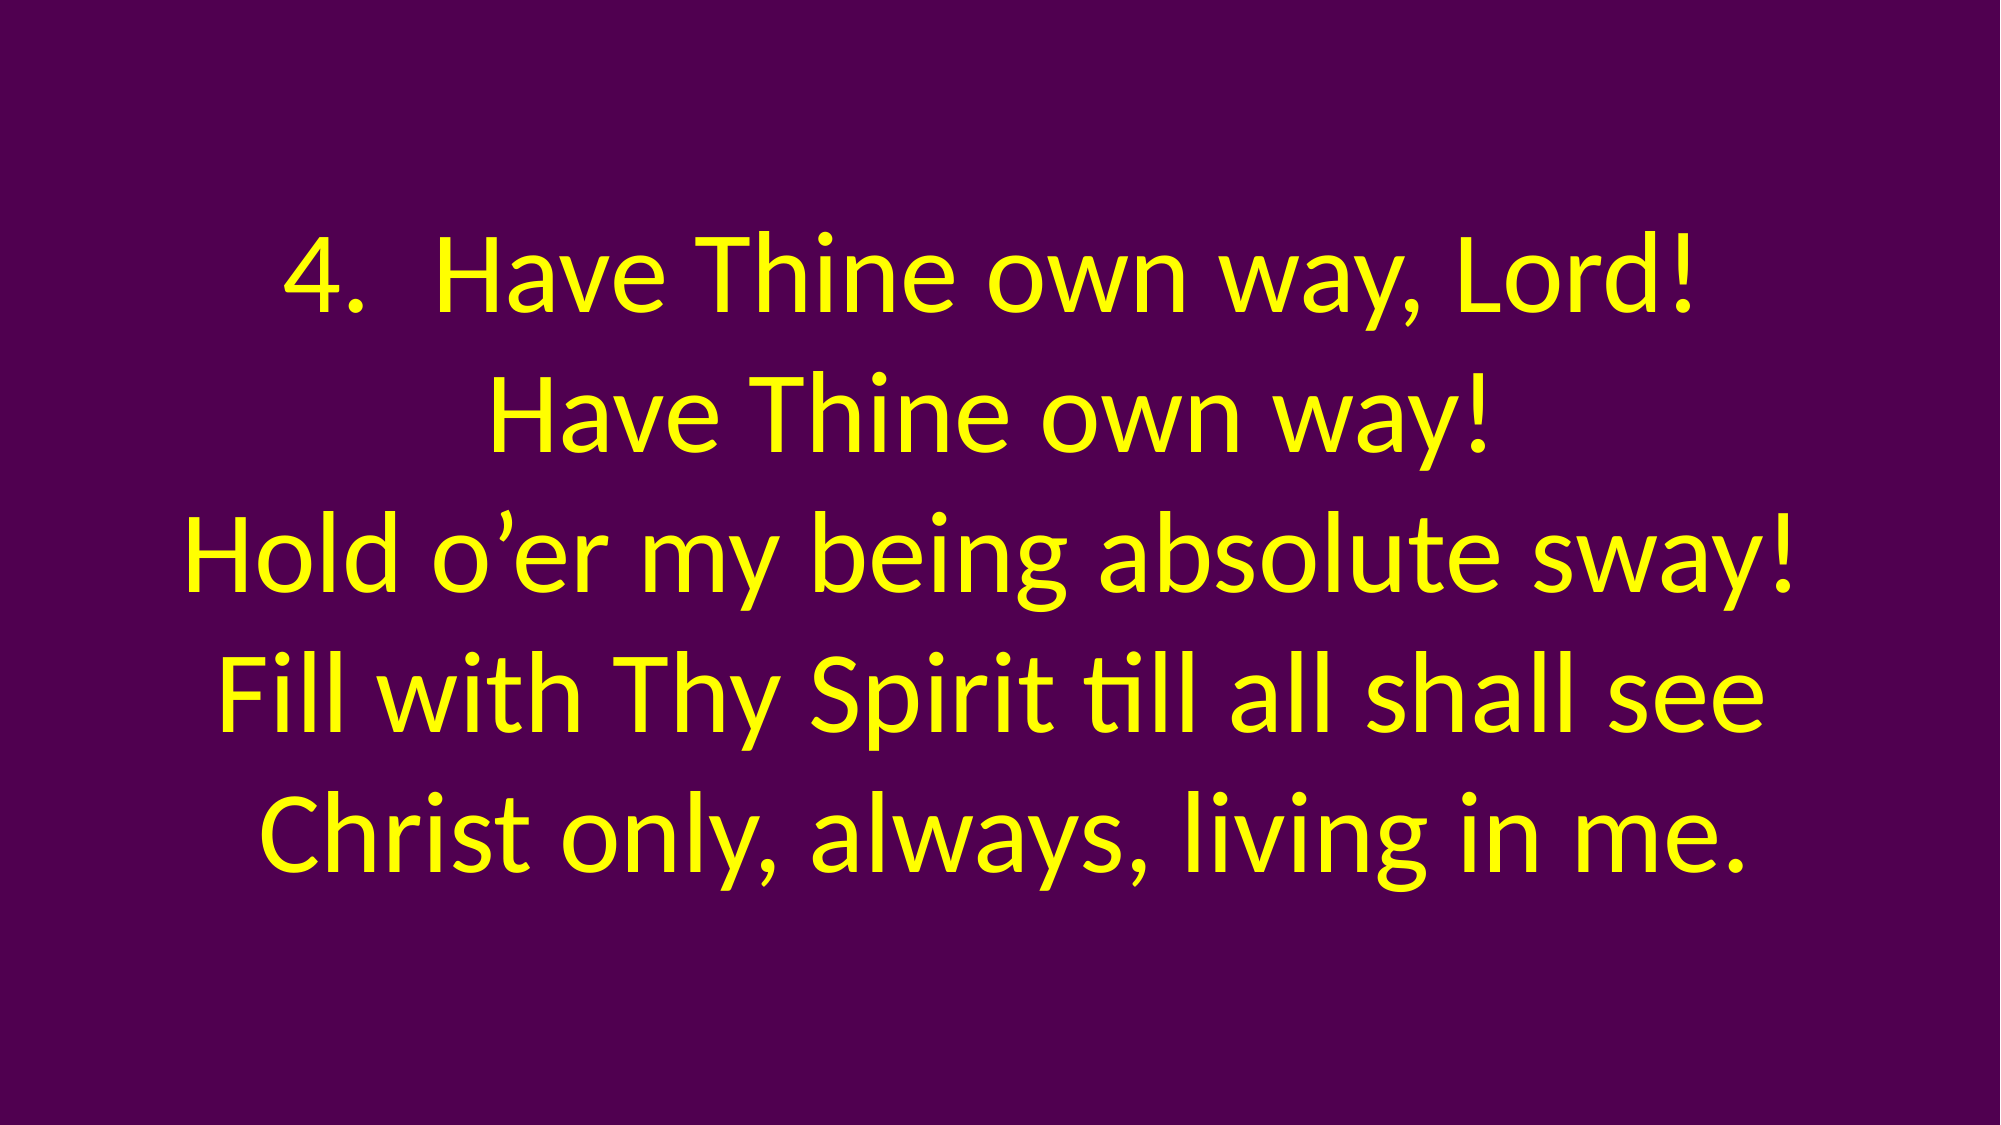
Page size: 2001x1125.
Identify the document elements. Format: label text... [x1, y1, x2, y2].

text_box 4. Have Thine own way, Lord! Have Thine own way! Hold o’er my being absolute sway! Fill with Thy Spirit till all shall see Christ only, always, living in me. [0, 188, 2000, 904]
